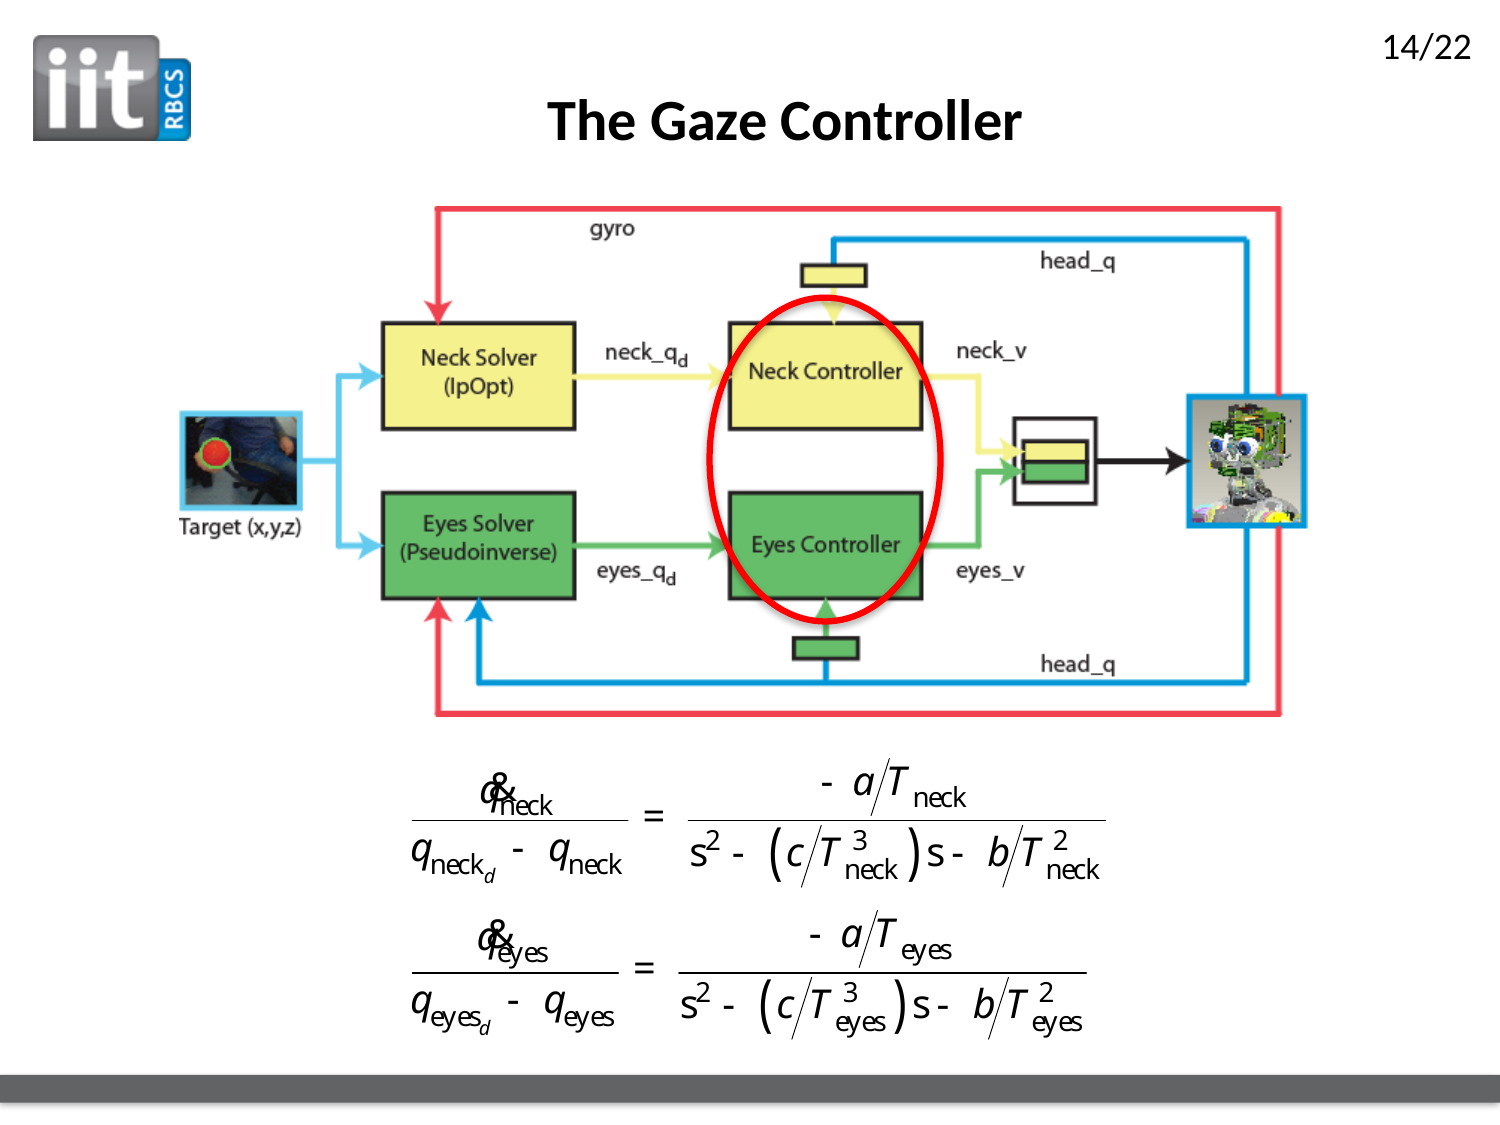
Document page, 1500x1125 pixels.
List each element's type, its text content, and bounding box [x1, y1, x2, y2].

slide_number 14/22 [1366, 14, 1500, 69]
text_box The Gaze Controller [253, 75, 1317, 160]
picture [33, 35, 191, 141]
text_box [405, 749, 1113, 1049]
picture [179, 206, 1308, 717]
